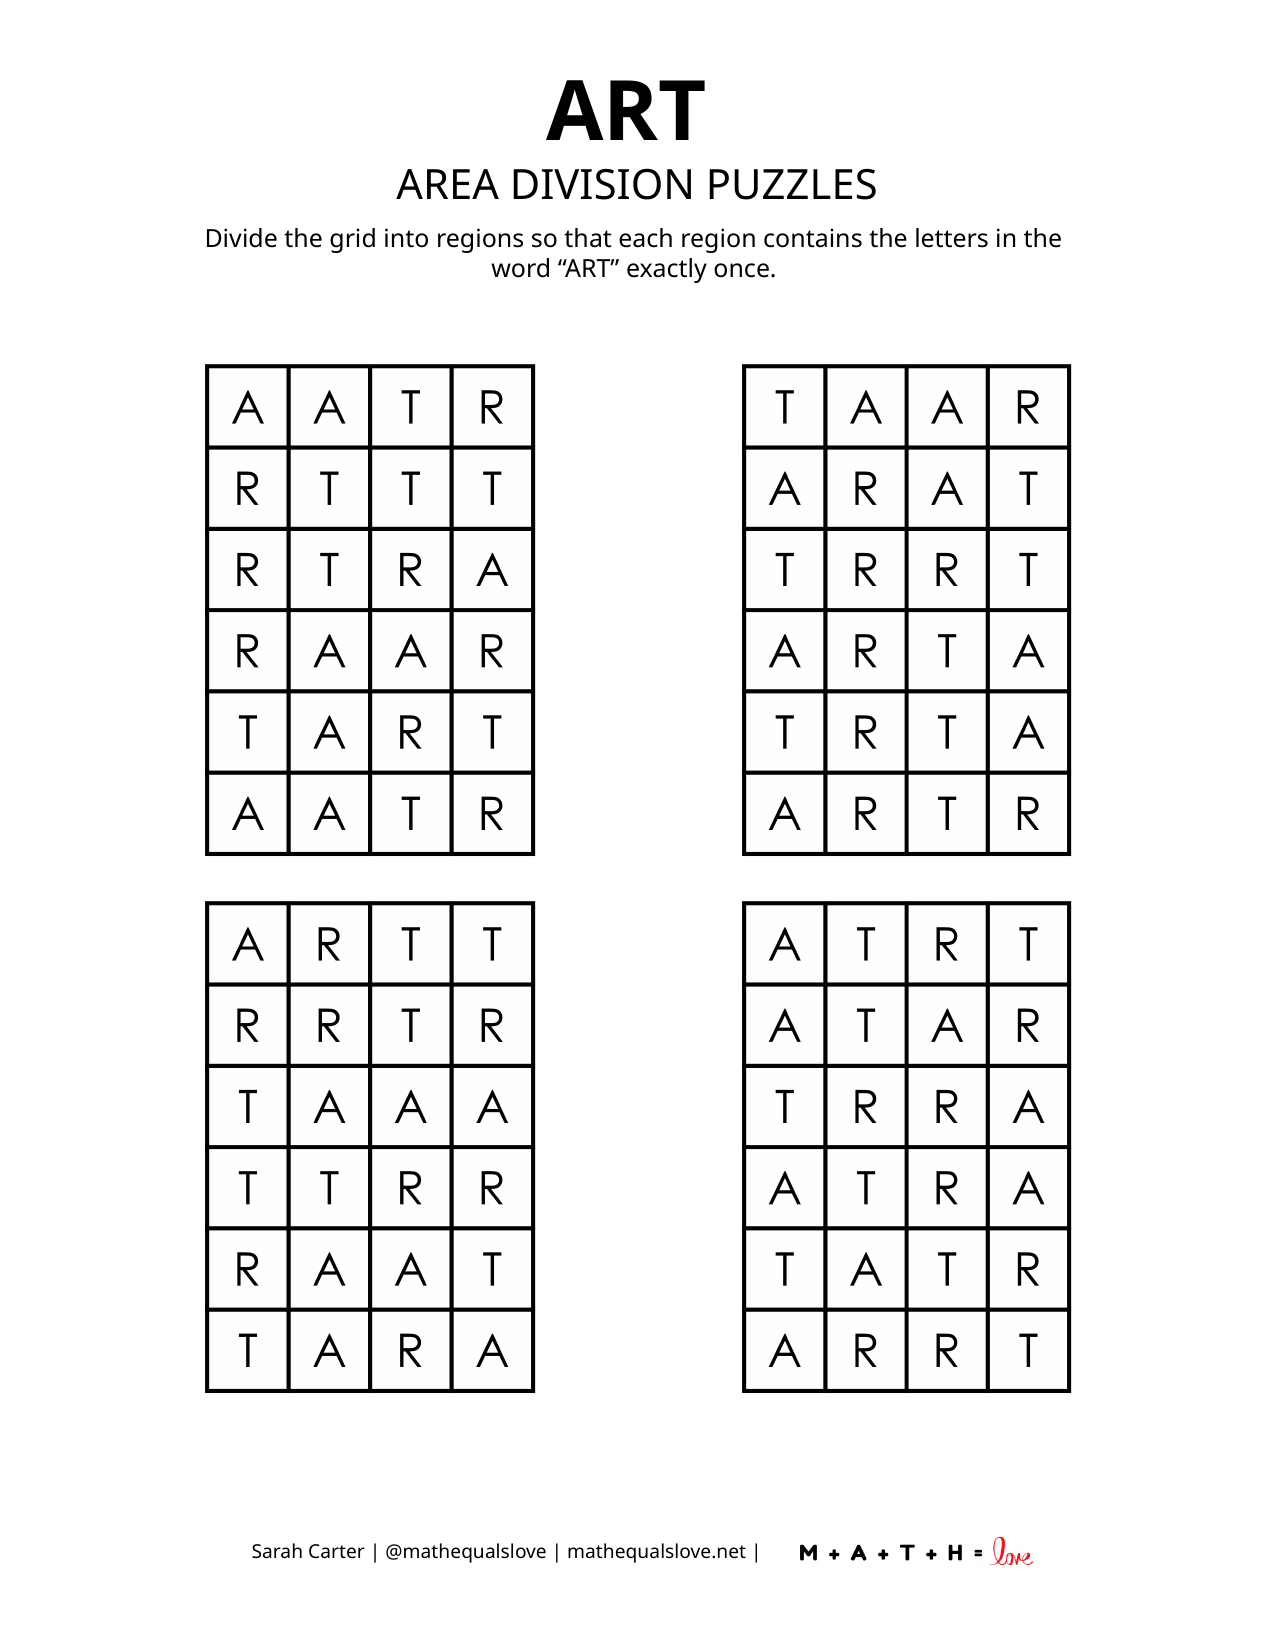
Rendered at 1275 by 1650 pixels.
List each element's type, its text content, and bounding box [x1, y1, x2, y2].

picture [739, 362, 1074, 859]
text_box ART AREA DIVISION PUZZLES [77, 50, 1198, 214]
text_box Sarah Carter | @mathequalslove | mathequalslove.net | [236, 1532, 1071, 1570]
picture [203, 899, 537, 1396]
text_box Divide the grid into regions so that each region contains the letters in the word “ART” exactly once. [0, 214, 1275, 290]
picture [739, 899, 1074, 1396]
picture [790, 1534, 1039, 1569]
picture [203, 362, 537, 859]
